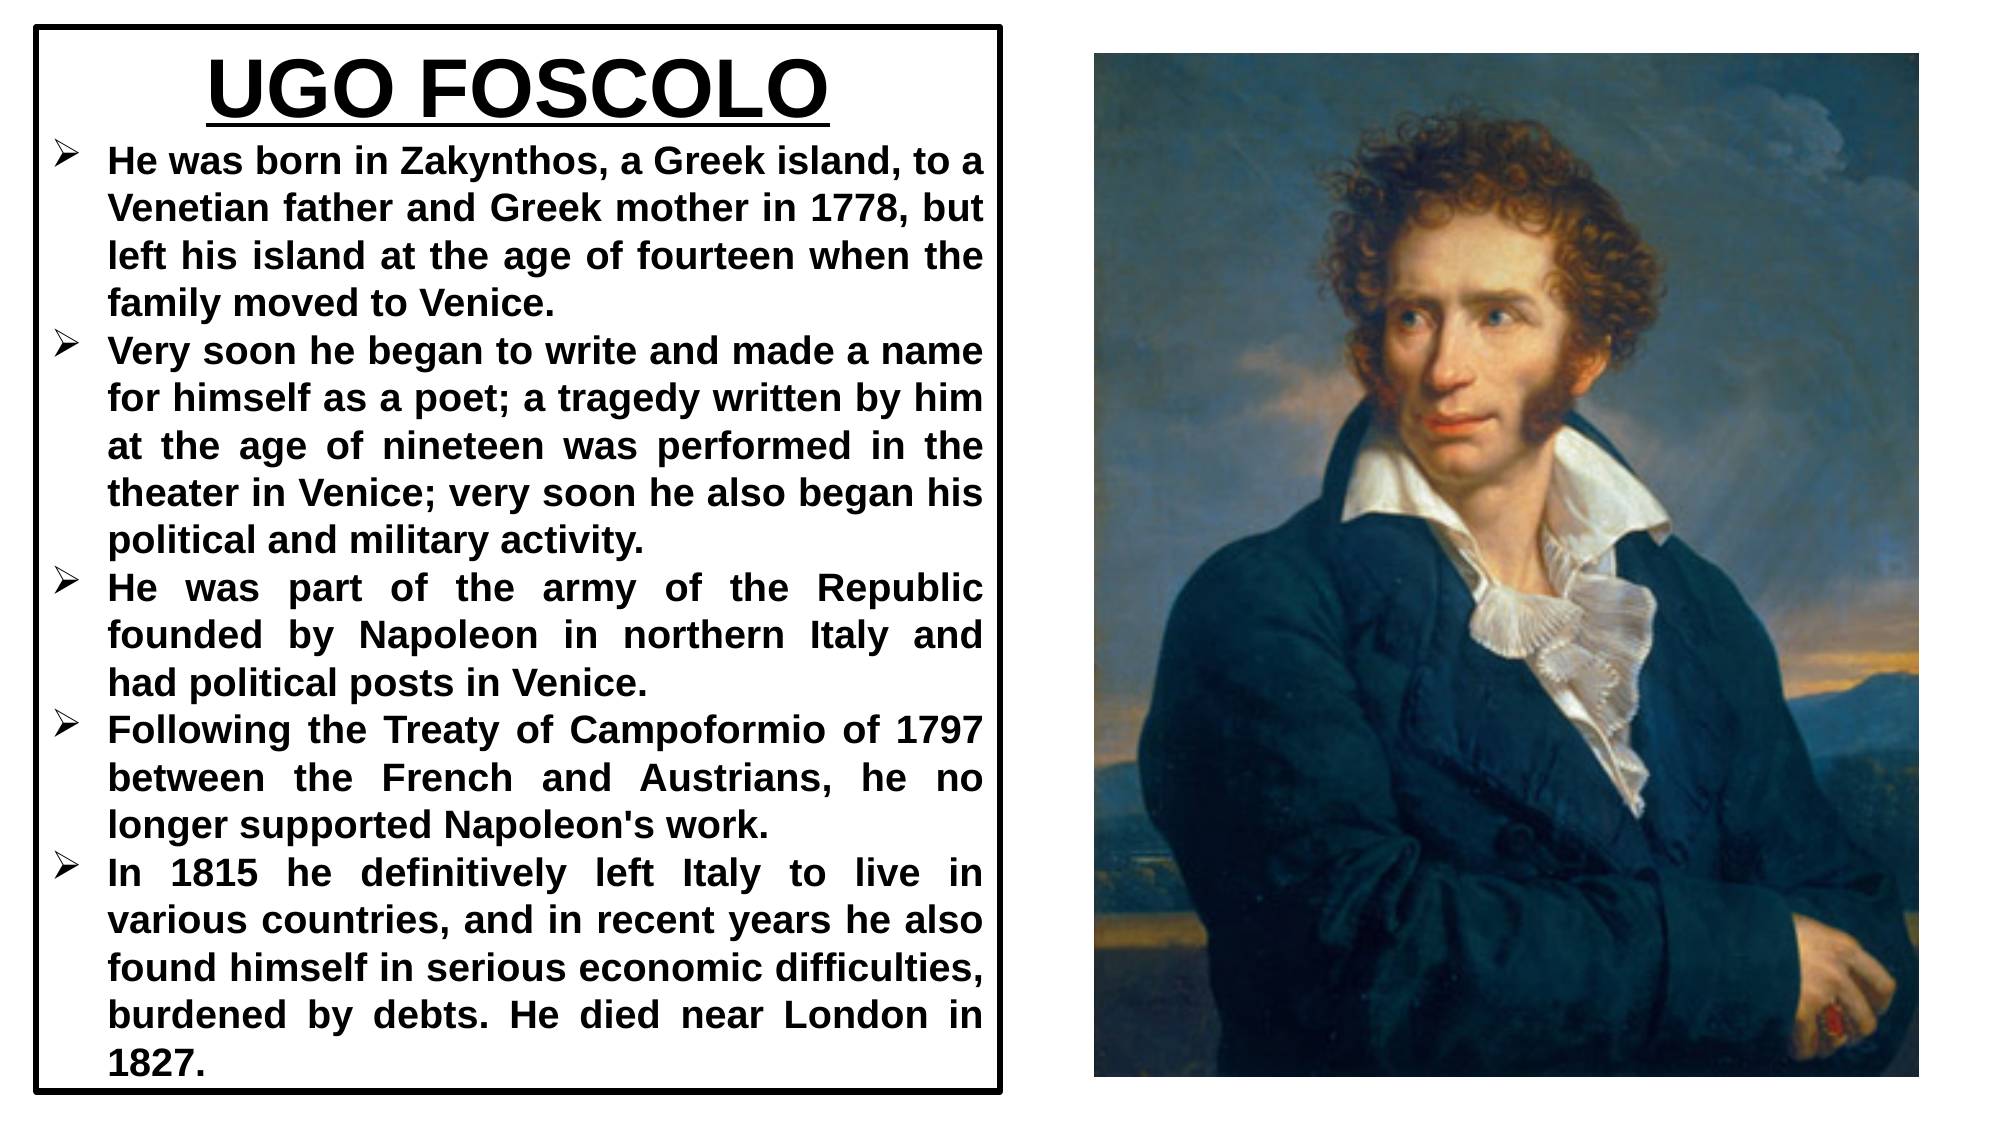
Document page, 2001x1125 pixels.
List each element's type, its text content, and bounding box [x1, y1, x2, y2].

text_box UGO FOSCOLO He was born in Zakynthos, a Greek island, to a Venetian father and Greek mother in 1778, but left his island at the age of fourteen when the family moved to Venice. Very soon he began to write and made a name for himself as a poet; a tragedy written by him at the age of nineteen was performed in the theater in Venice; very soon he also began his political and military activity. He was part of the army of the Republic founded by Napoleon in northern Italy and had political posts in Venice. Following the Treaty of Campoformio of 1797 between the French and Austrians, he no longer supported Napoleon's work. In 1815 he definitively left Italy to live in various countries, and in recent years he also found himself in serious economic difficulties, burdened by debts. He died near London in 1827. [36, 27, 1000, 1092]
picture [1094, 53, 1919, 1077]
